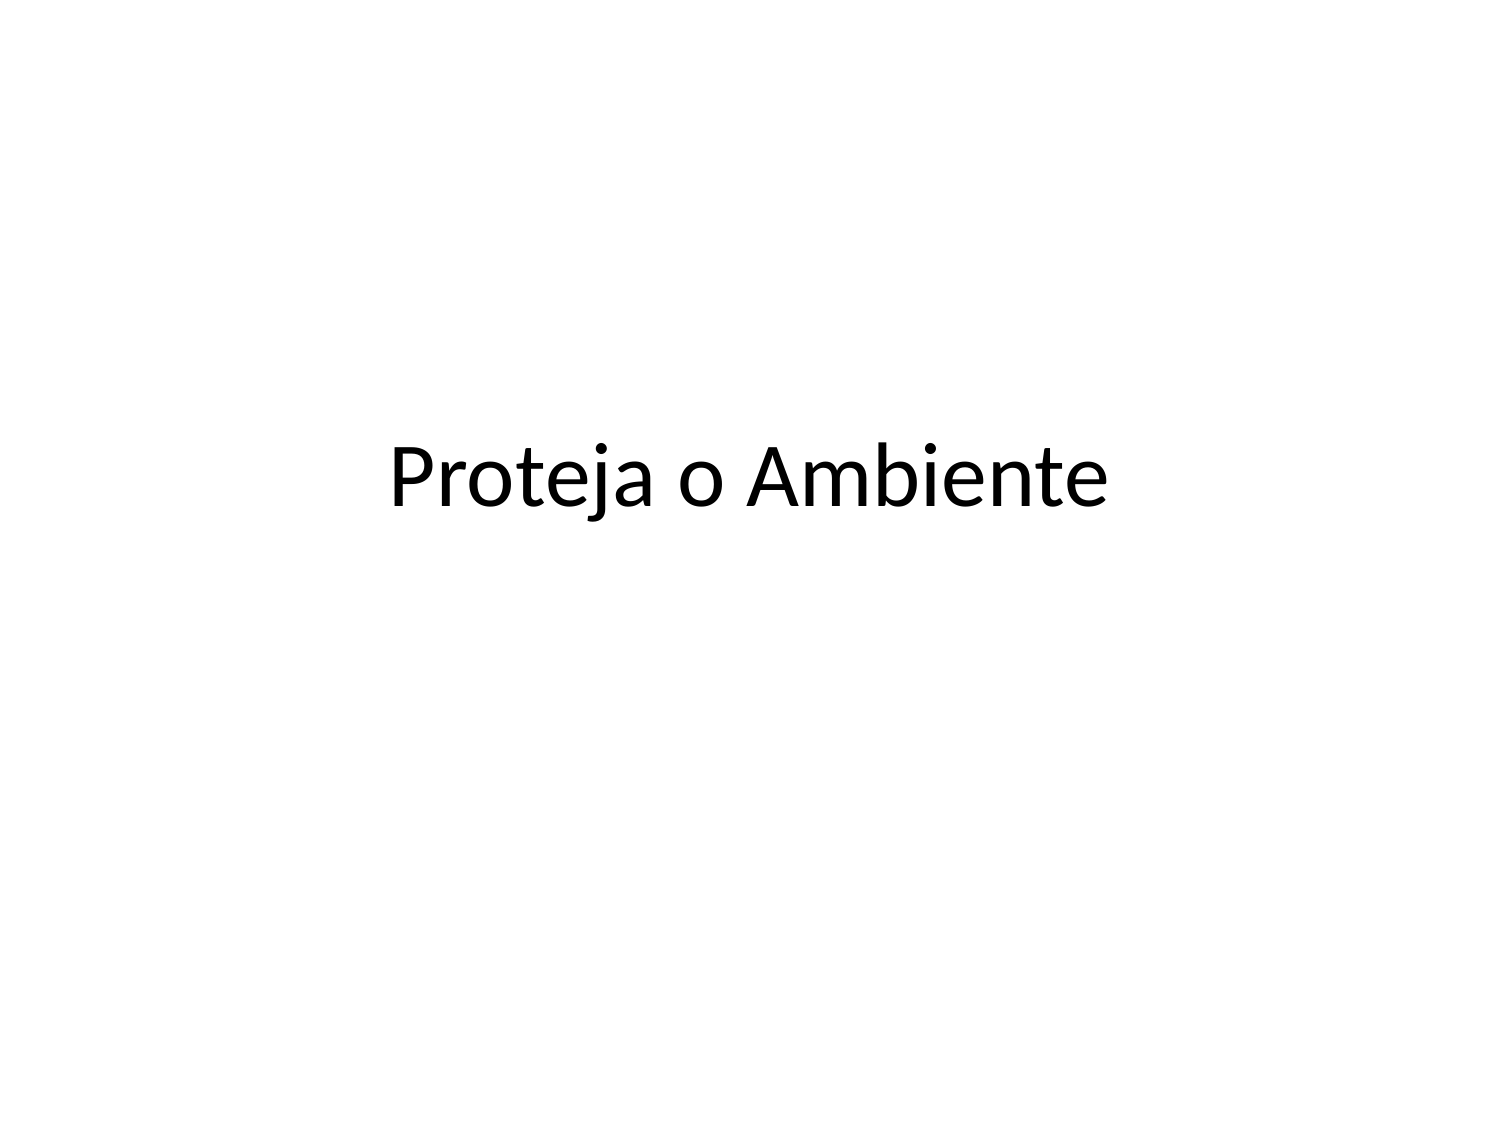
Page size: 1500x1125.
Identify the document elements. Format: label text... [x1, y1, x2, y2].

title Proteja o Ambiente [112, 349, 1388, 591]
